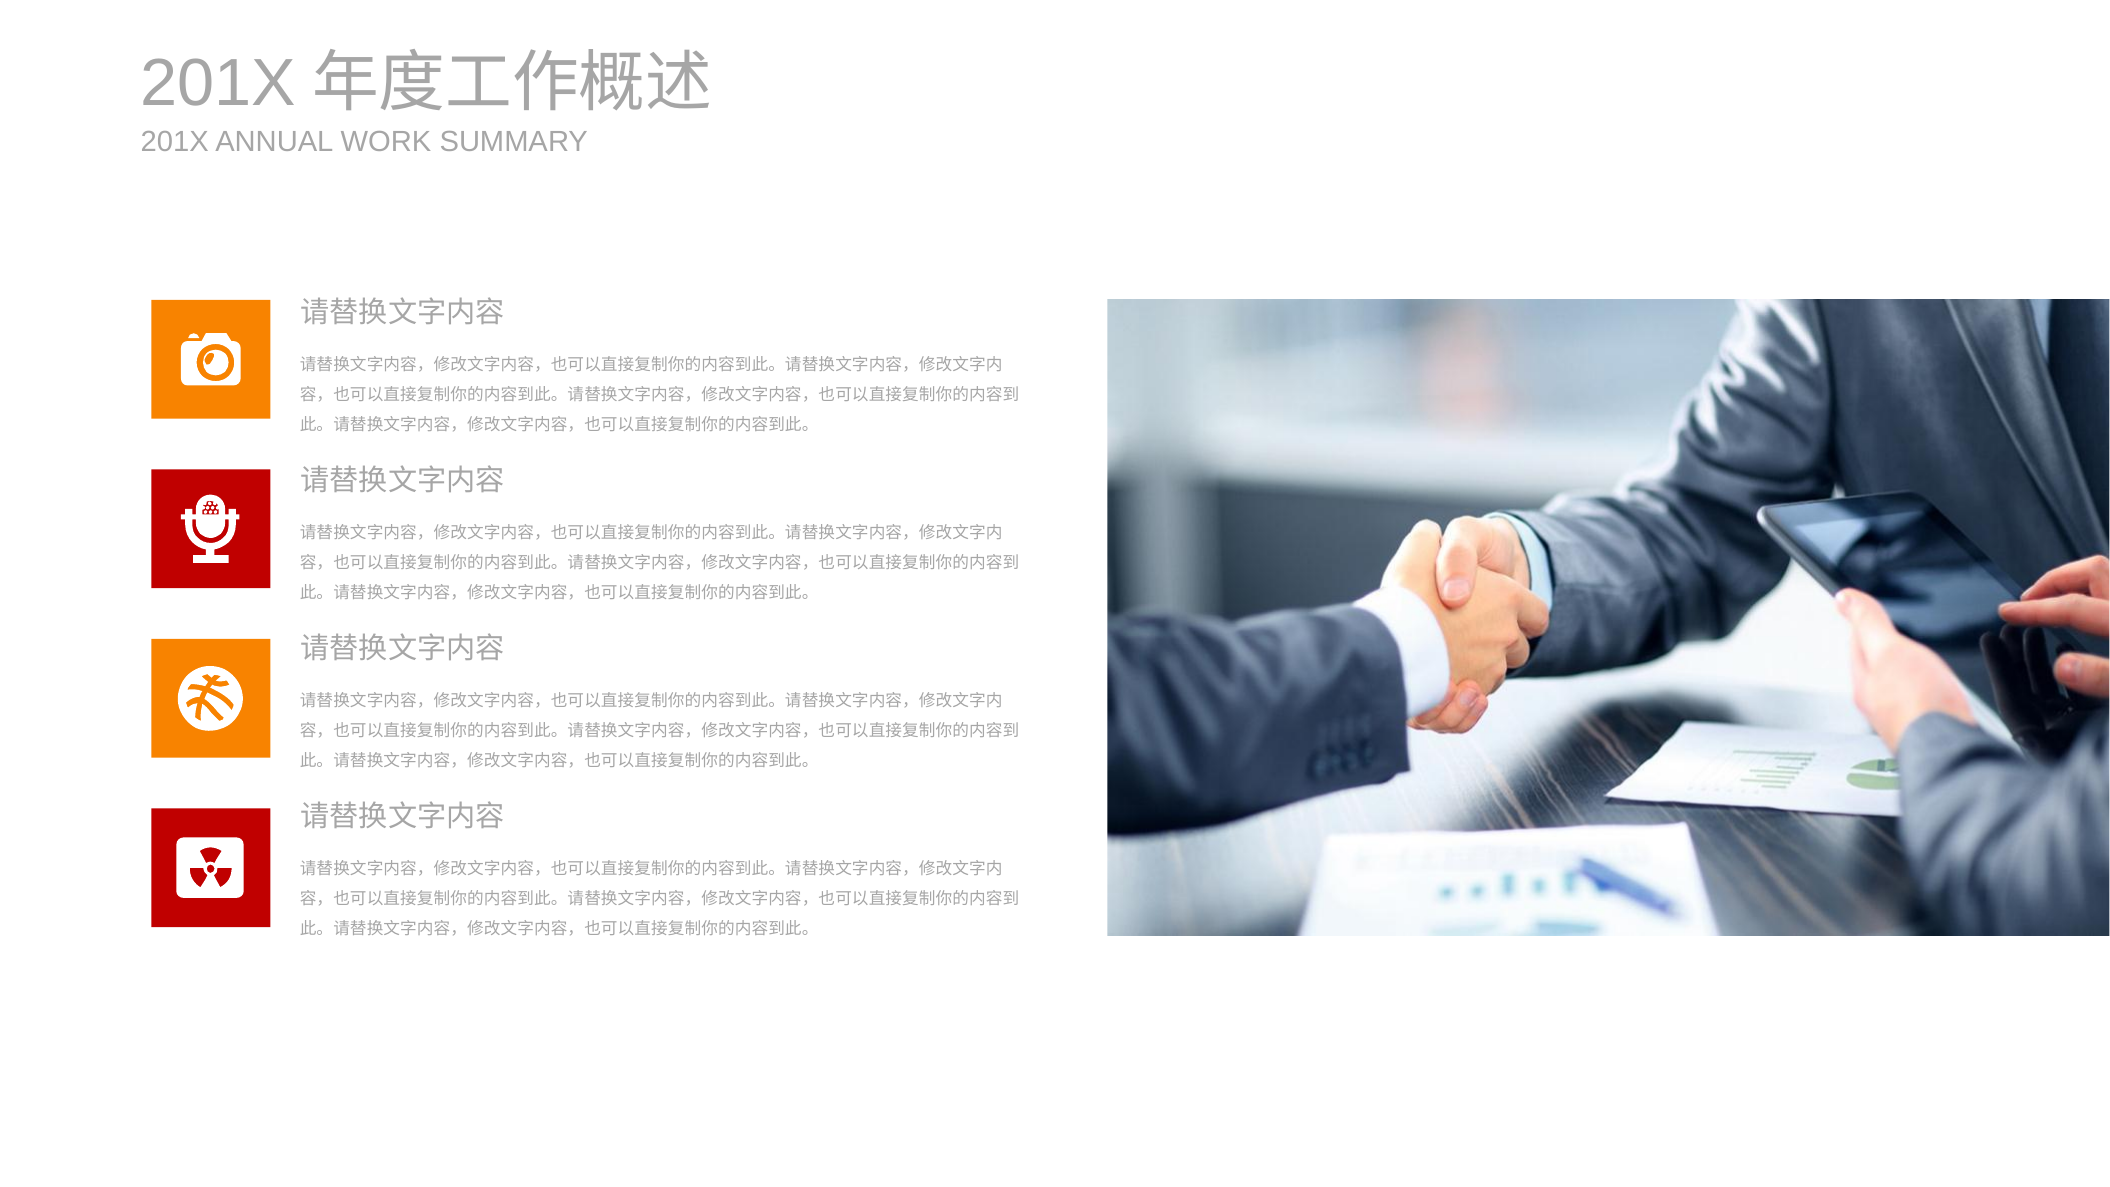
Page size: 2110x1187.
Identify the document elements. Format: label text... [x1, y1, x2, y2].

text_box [299, 628, 1024, 768]
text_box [151, 469, 271, 589]
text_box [299, 461, 1024, 600]
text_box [151, 299, 271, 419]
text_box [299, 293, 1024, 435]
text_box 201X ANNUAL WORK SUMMARY [140, 122, 602, 158]
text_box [151, 638, 271, 758]
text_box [299, 796, 1024, 936]
text_box [1106, 299, 2110, 936]
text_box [151, 808, 271, 928]
text_box 201X年度工作概述 [140, 38, 789, 119]
